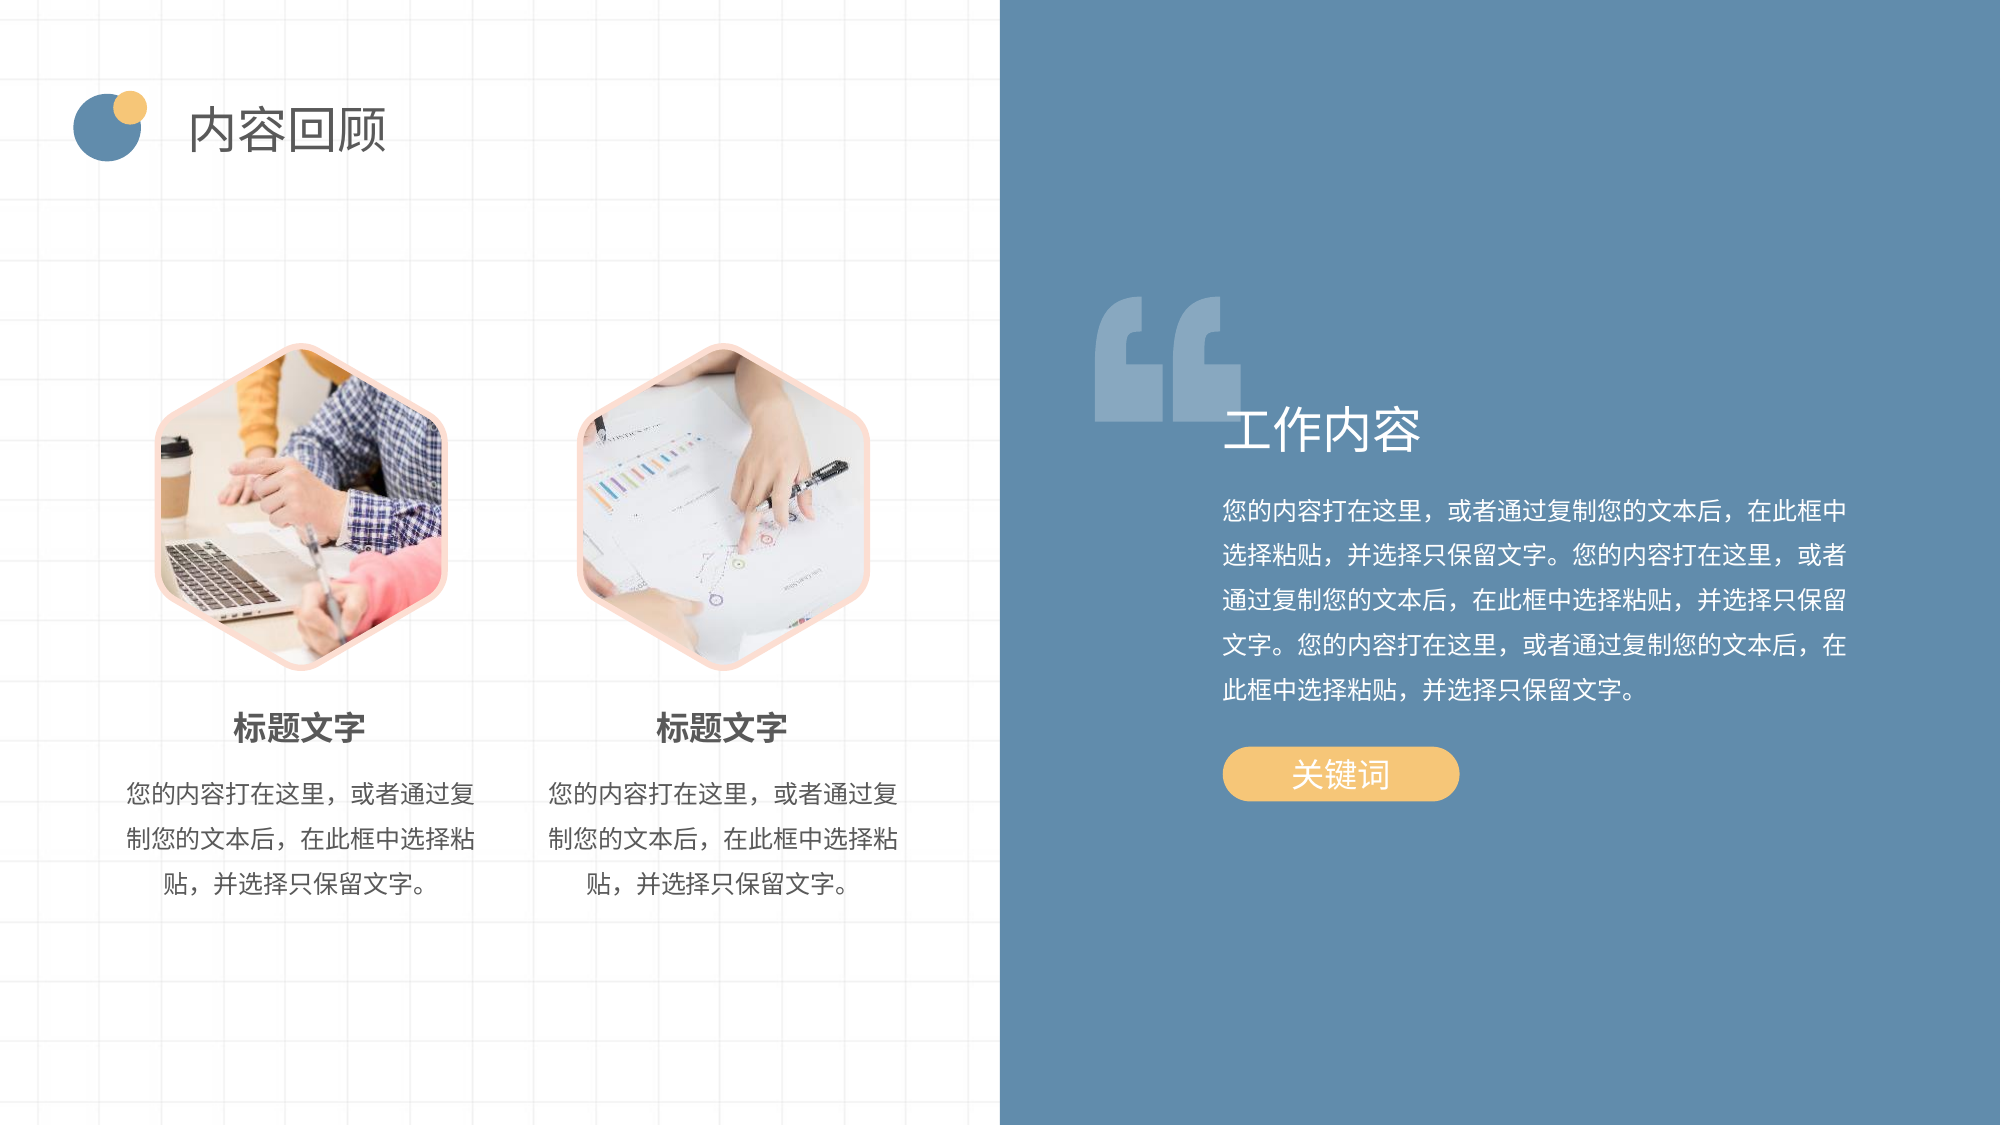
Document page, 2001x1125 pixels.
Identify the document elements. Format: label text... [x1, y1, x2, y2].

text_box [72, 92, 143, 163]
text_box 工作内容 [1222, 398, 1464, 459]
text_box [579, 345, 868, 669]
text_box [112, 89, 149, 126]
text_box 标题文字 [220, 707, 380, 748]
text_box [1172, 296, 1241, 422]
text_box 内容回顾 [172, 91, 439, 166]
text_box [1094, 296, 1163, 422]
text_box [1221, 745, 1461, 803]
text_box 标题文字 [642, 707, 803, 748]
text_box 关键词 [1269, 753, 1413, 794]
text_box 您的内容打在这里，或者通过复制您的文本后，在此框中选择粘贴，并选择只保留文字。 [115, 763, 487, 899]
text_box [999, 0, 2000, 1125]
text_box 您的内容打在这里，或者通过复制您的文本后，在此框中选择粘贴，并选择只保留文字。 [537, 763, 909, 899]
text_box [156, 345, 446, 669]
picture [0, 0, 999, 1125]
text_box 您的内容打在这里，或者通过复制您的文本后，在此框中选择粘贴，并选择只保留文字。您的内容打在这里，或者通过复制您的文本后，在此框中选择粘贴，并选择只保留文字。您的内容打在这里，或者通过复制您的文本后，在此框中选择粘贴，并选择只保留文字。 [1222, 480, 1849, 705]
